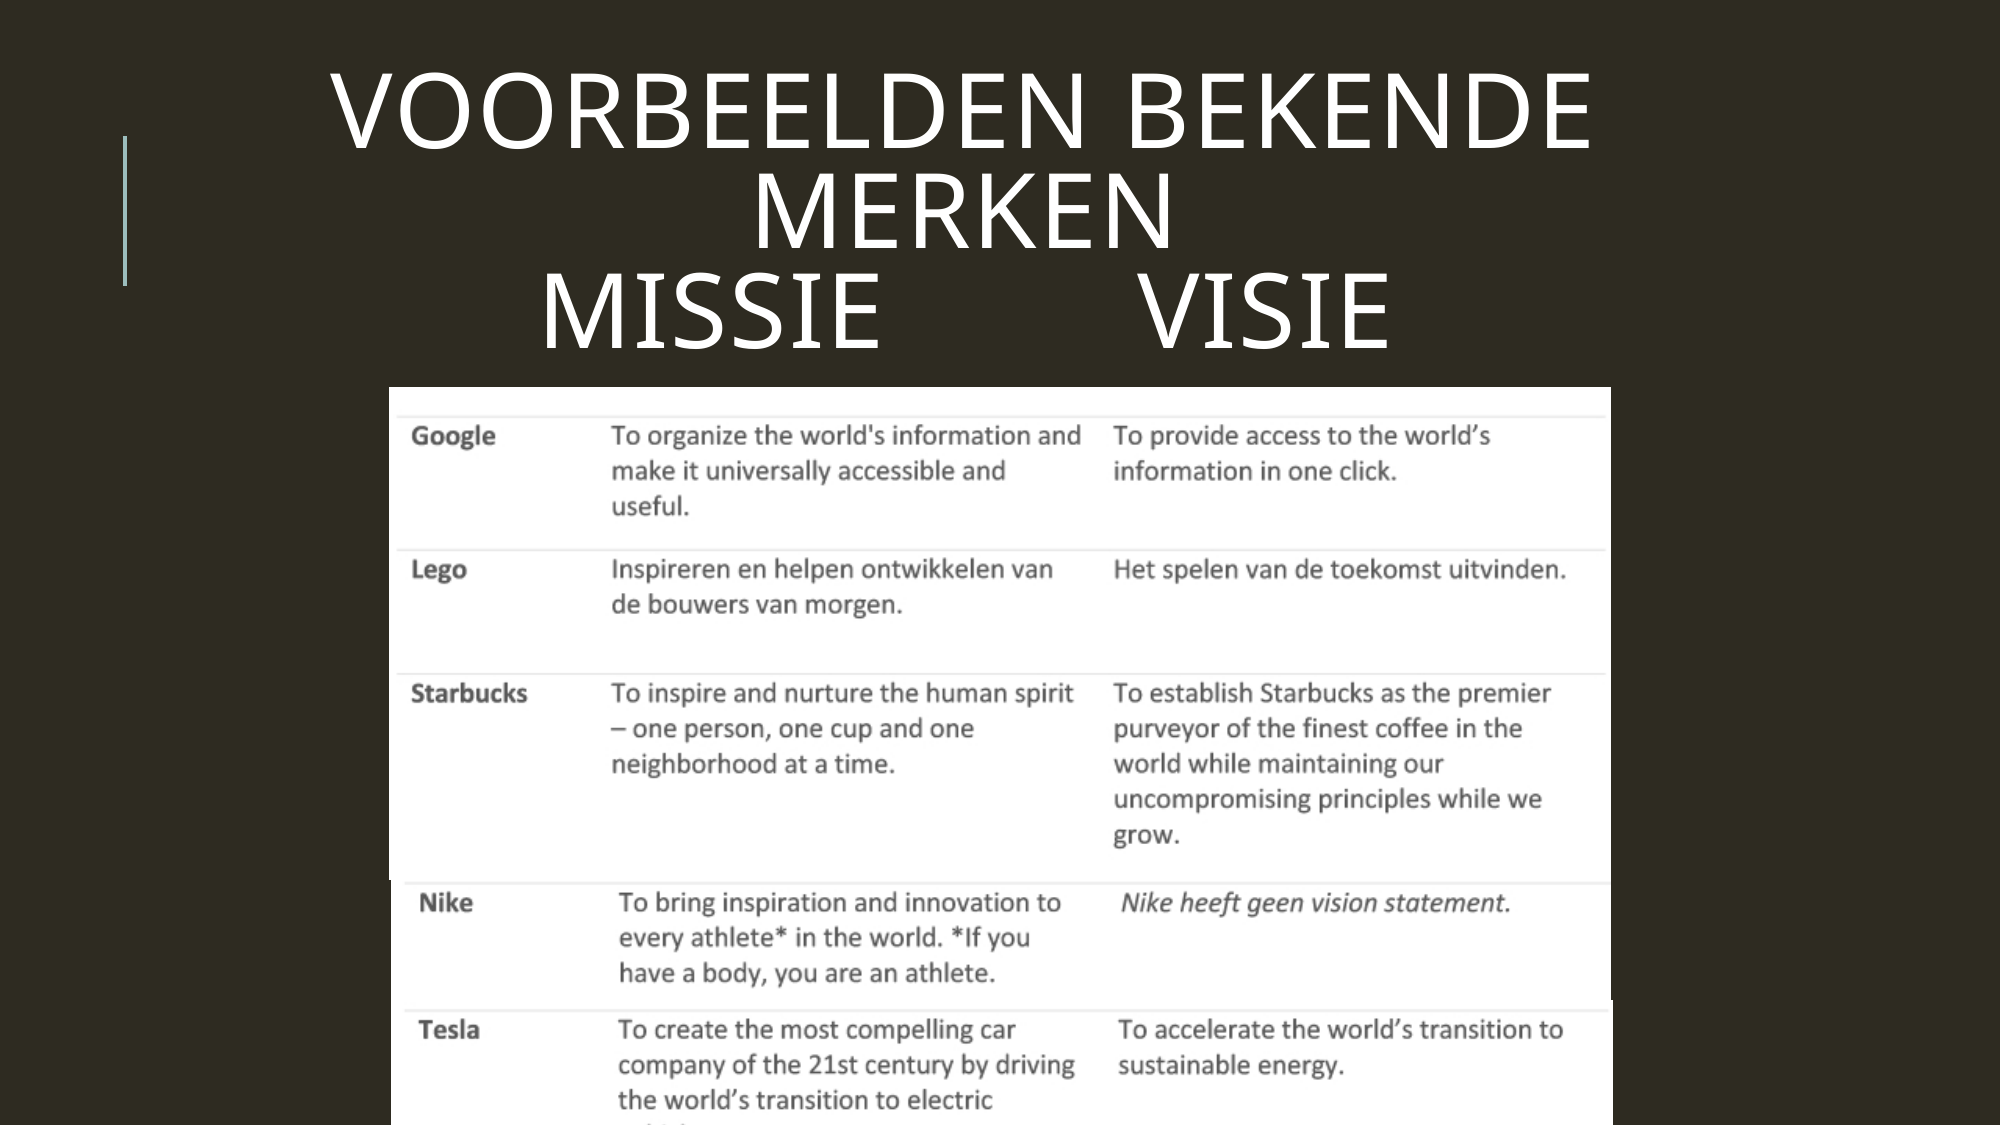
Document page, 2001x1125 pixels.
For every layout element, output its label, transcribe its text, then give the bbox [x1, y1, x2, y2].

picture [389, 387, 1614, 1125]
title Voorbeelden bekende merken missie visie [168, 96, 1763, 342]
